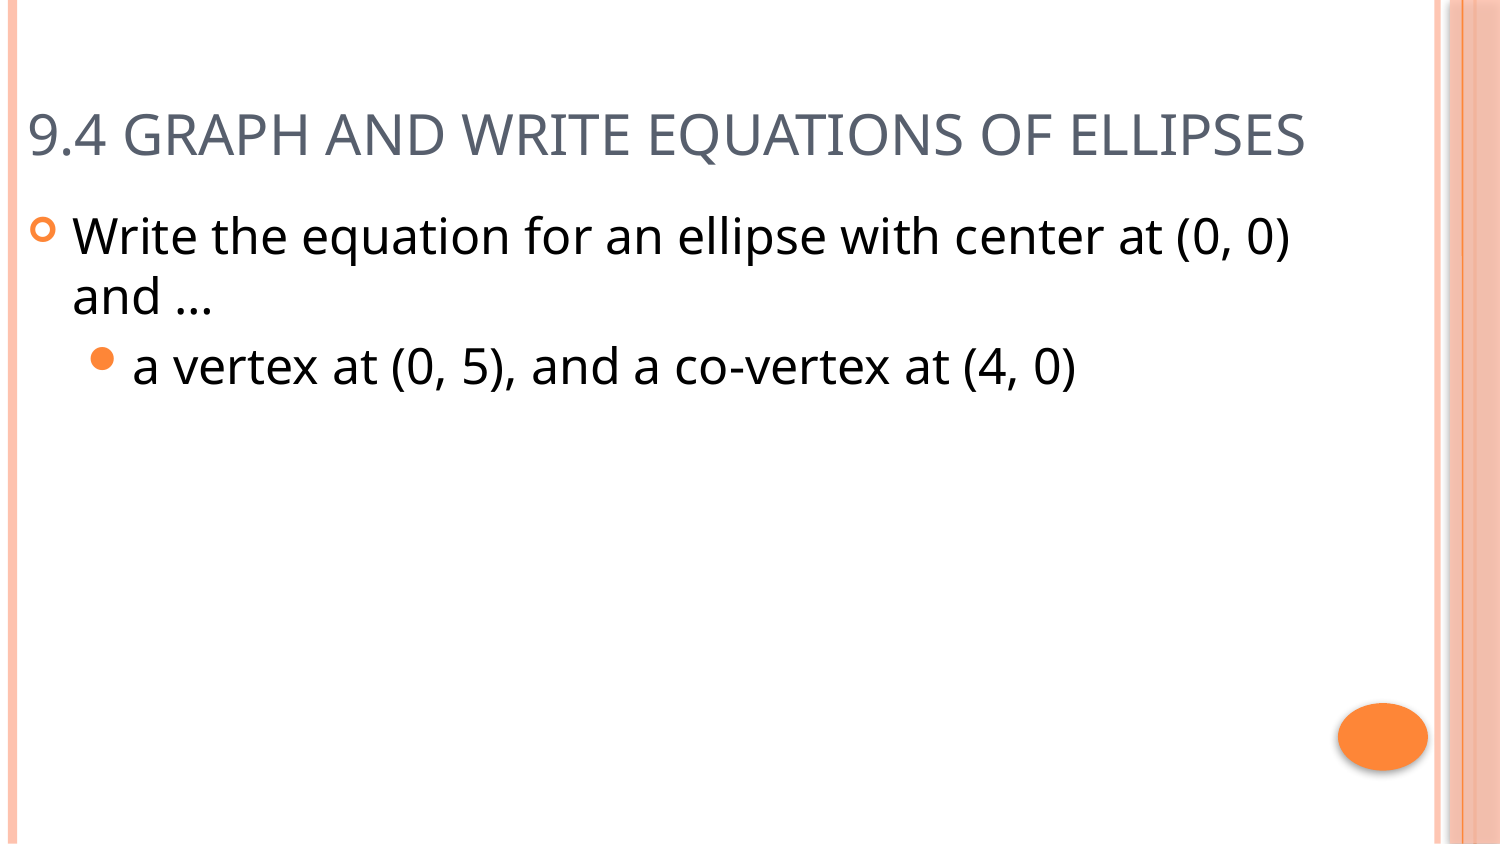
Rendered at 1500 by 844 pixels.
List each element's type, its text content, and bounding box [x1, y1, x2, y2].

list Write the equation for an ellipse with center at (0, 0) and … a vertex at (0, 5), and a co-vertex at (4, 0) [12, 196, 1375, 797]
title 9.4 Graph and Write Equations of Ellipses [12, 33, 1375, 175]
